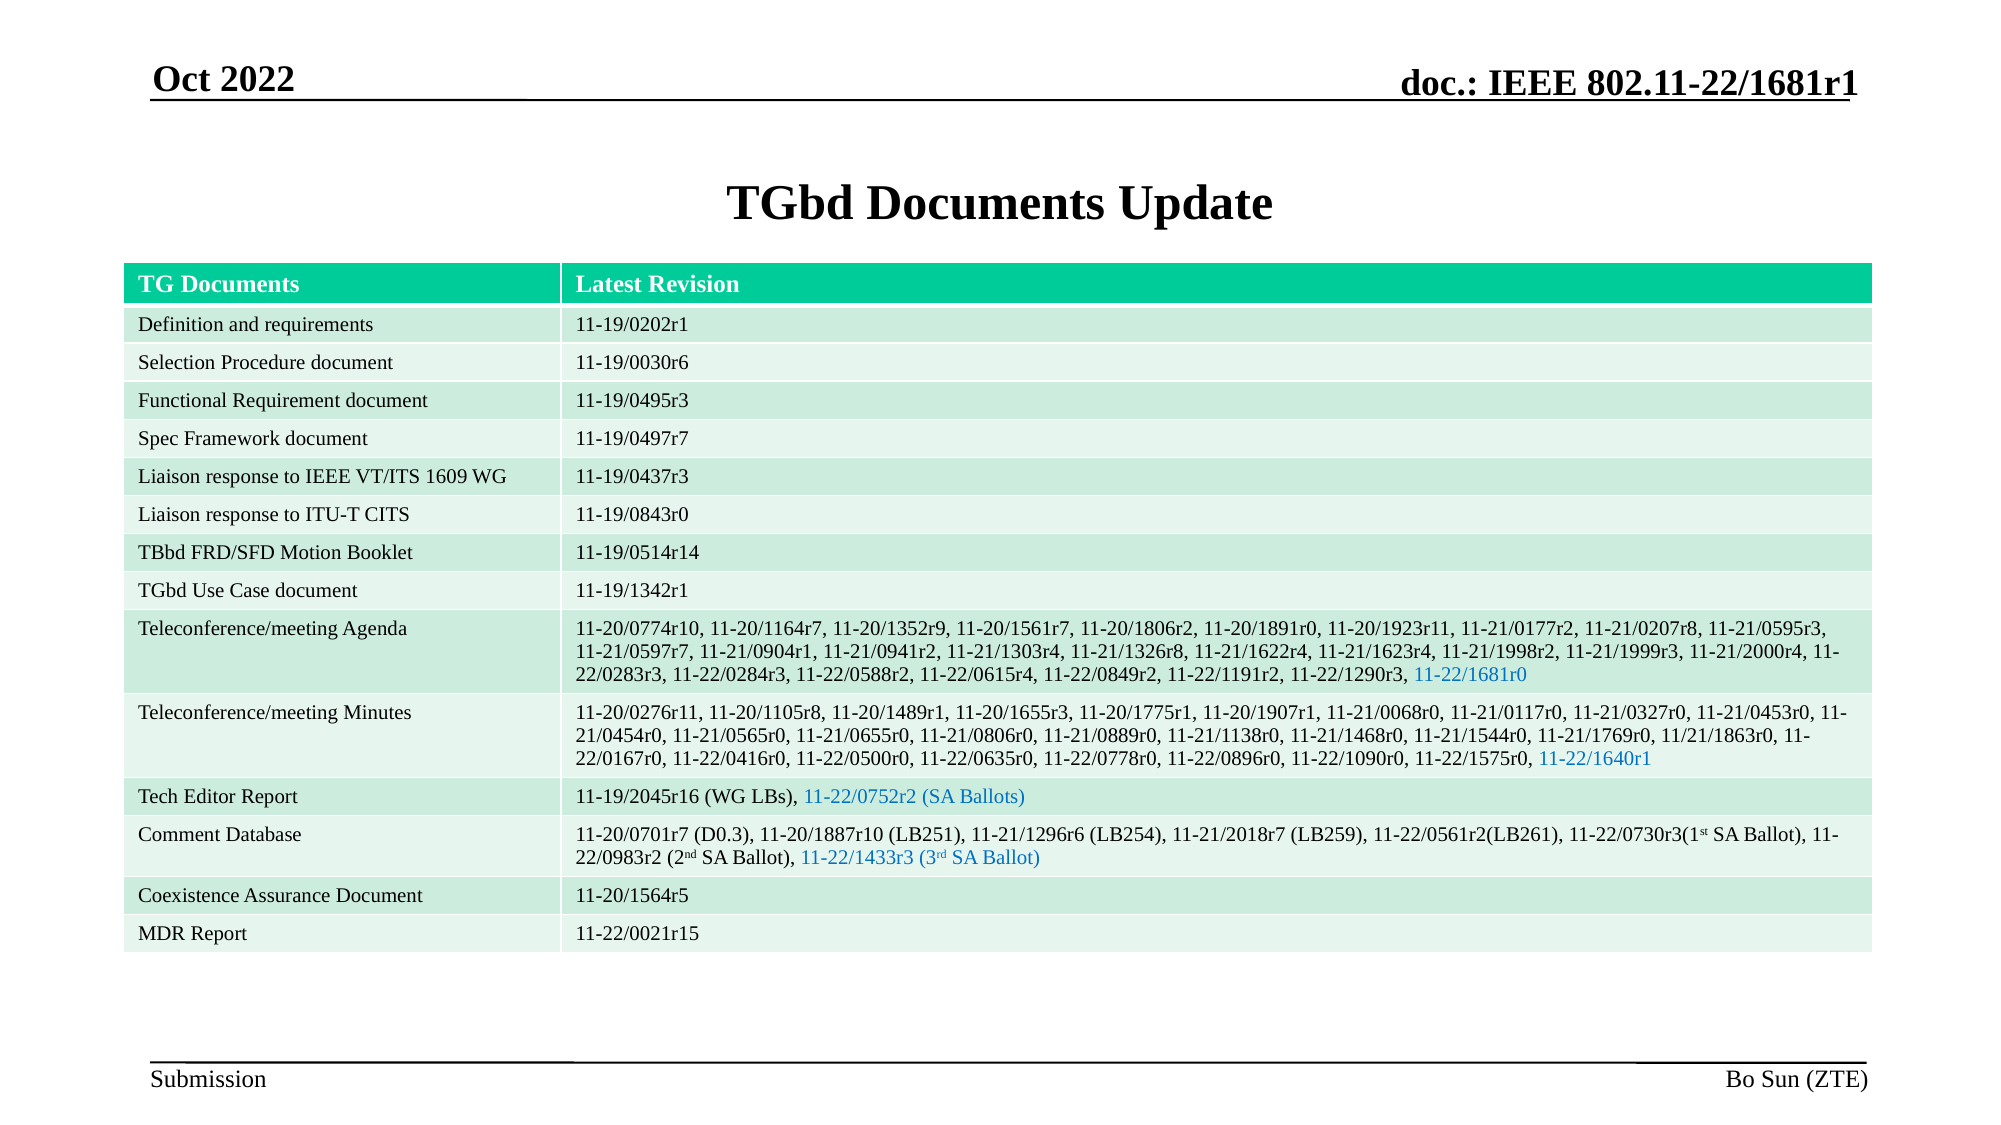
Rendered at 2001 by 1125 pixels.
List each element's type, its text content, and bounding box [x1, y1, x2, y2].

table_cell 11-22/0021r15 [562, 915, 1872, 952]
table_cell 11-20/1564r5 [562, 877, 1872, 914]
table_cell MDR Report [124, 915, 560, 952]
table_cell Spec Framework document [124, 420, 560, 457]
table_cell 11-19/0497r7 [562, 420, 1872, 457]
table_cell Liaison response to IEEE VT/ITS 1609 WG [124, 458, 560, 495]
table_cell 11-19/2045r16 (WG LBs), 11-22/0752r2 (SA Ballots) [562, 778, 1872, 815]
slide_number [152, 54, 563, 100]
table_cell Teleconference/meeting Agenda [124, 610, 560, 693]
table_cell 11-19/0437r3 [562, 458, 1872, 495]
table_header TG Documents [124, 263, 560, 303]
table_cell 11-19/0495r3 [562, 382, 1872, 419]
table_cell Functional Requirement document [124, 382, 560, 419]
table_cell Teleconference/meeting Minutes [124, 694, 560, 777]
table_cell Coexistence Assurance Document [124, 877, 560, 914]
table_cell 11-19/0202r1 [562, 308, 1872, 342]
table_cell 11-19/0030r6 [562, 344, 1872, 380]
title TGbd Documents Update [149, 112, 1850, 262]
table_cell Comment Database [124, 816, 560, 876]
table_cell Definition and requirements [124, 308, 560, 342]
table_cell TGbd Use Case document [124, 572, 560, 609]
table_header Latest Revision [562, 263, 1872, 303]
table_cell Liaison response to ITU-T CITS [124, 496, 560, 533]
table_cell Selection Procedure document [124, 344, 560, 380]
table_cell 11-19/1342r1 [562, 572, 1872, 609]
table_cell 11-20/0276r11, 11-20/1105r8, 11-20/1489r1, 11-20/1655r3, 11-20/1775r1, 11-20/1907r1, 11-21/0068r0, 11-21/0117r0, 11-21/0327r0, 11-21/0453r0, 11-21/0454r0, 11-21/0565r0, 11-21/0655r0, 11-21/0806r0, 11-21/0889r0, 11-21/1138r0, 11-21/1468r0, 11-21/1544r0, 11-21/1769r0, 11/21/1863r0, 11-22/0167r0, 11-22/0416r0, 11-22/0500r0, 11-22/0635r0, 11-22/0778r0, 11-22/0896r0, 11-22/1090r0, 11-22/1575r0, 11-22/1640r1 [562, 694, 1872, 777]
table_cell TBbd FRD/SFD Motion Booklet [124, 534, 560, 571]
table_cell 11-20/0701r7 (D0.3), 11-20/1887r10 (LB251), 11-21/1296r6 (LB254), 11-21/2018r7 (LB259), 11-22/0561r2(LB261), 11-22/0730r3(1st SA Ballot), 11-22/0983r2 (2nd SA Ballot), 11-22/1433r3 (3rd SA Ballot) [562, 816, 1872, 876]
footer Bo Sun (ZTE) [1171, 1061, 1869, 1093]
table_cell 11-20/0774r10, 11-20/1164r7, 11-20/1352r9, 11-20/1561r7, 11-20/1806r2, 11-20/1891r0, 11-20/1923r11, 11-21/0177r2, 11-21/0207r8, 11-21/0595r3, 11-21/0597r7, 11-21/0904r1, 11-21/0941r2, 11-21/1303r4, 11-21/1326r8, 11-21/1622r4, 11-21/1623r4, 11-21/1998r2, 11-21/1999r3, 11-21/2000r4, 11-22/0283r3, 11-22/0284r3, 11-22/0588r2, 11-22/0615r4, 11-22/0849r2, 11-22/1191r2, 11-22/1290r3, 11-22/1681r0 [562, 610, 1872, 693]
table_cell 11-19/0843r0 [562, 496, 1872, 533]
table_cell Tech Editor Report [124, 778, 560, 815]
table_cell 11-19/0514r14 [562, 534, 1872, 571]
